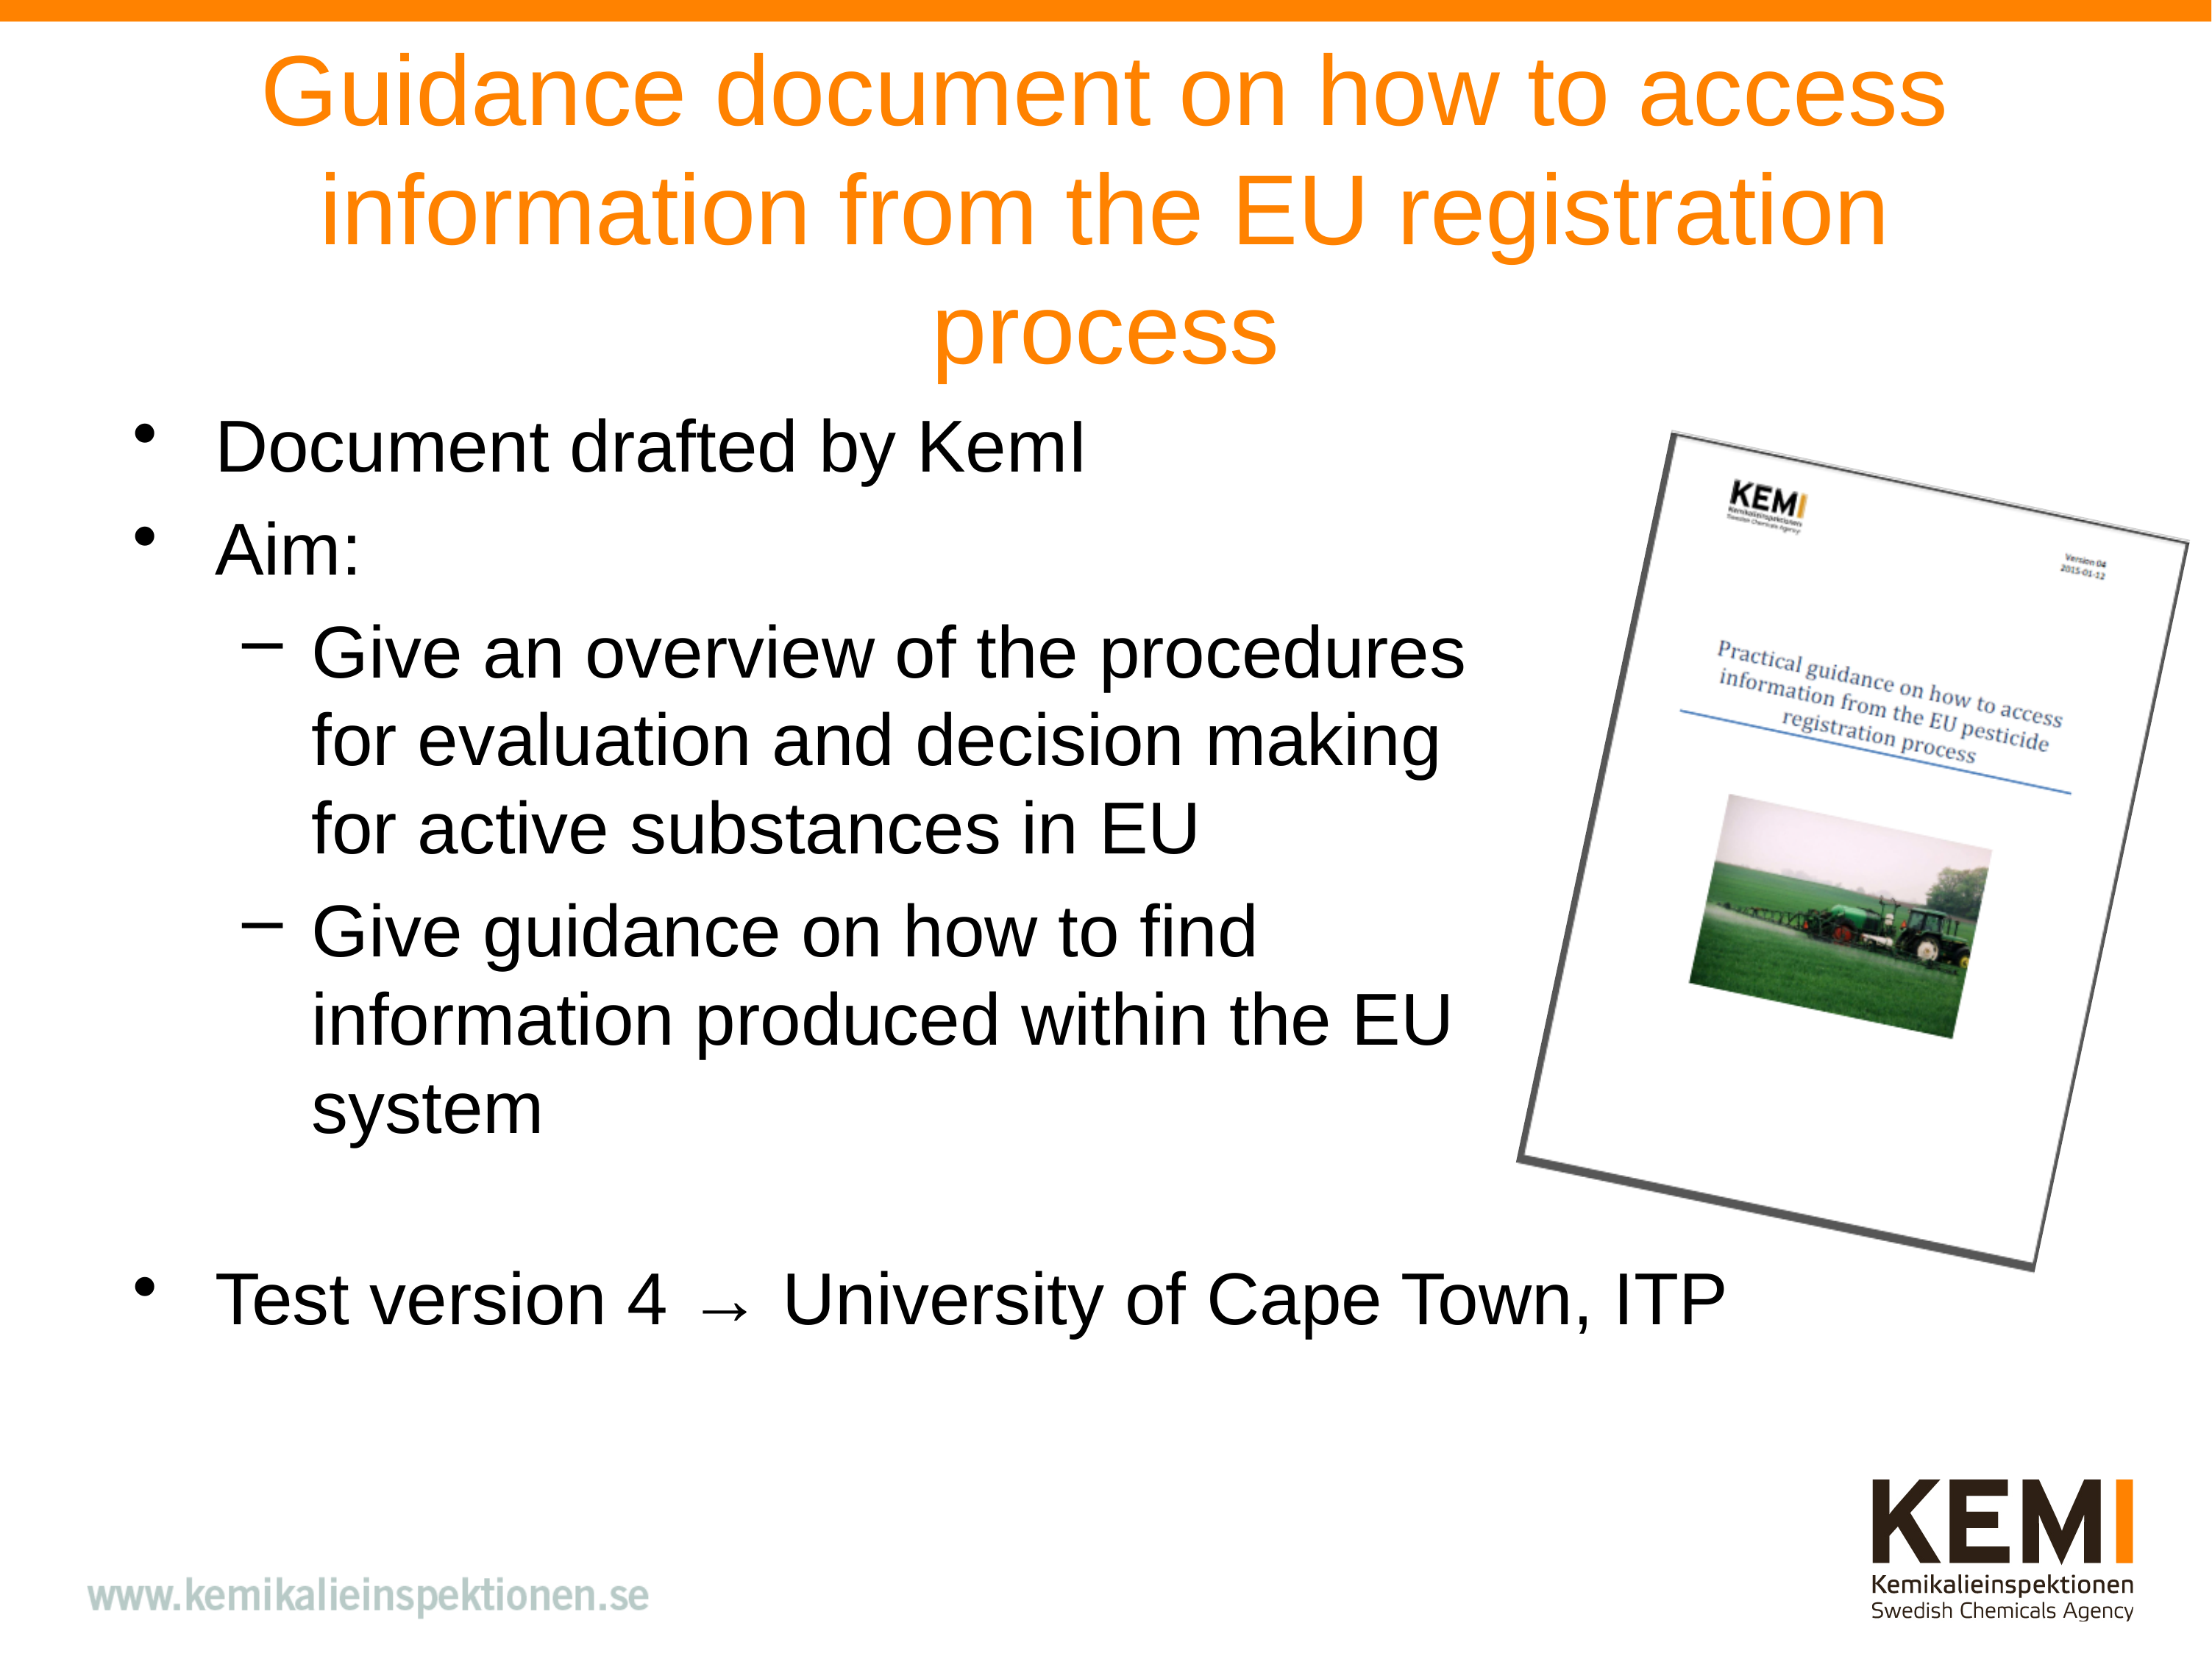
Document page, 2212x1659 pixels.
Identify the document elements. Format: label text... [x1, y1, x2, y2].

title Guidance document on how to access information from the EU registration process [110, 66, 2101, 344]
picture [1872, 1479, 2133, 1621]
picture [1587, 476, 2118, 1235]
picture [87, 1573, 652, 1621]
list Document drafted by KemI Aim: Give an overview of the procedures for evaluation and decision making for active substances in EU Give guidance on how to find information produced within the EU system Test version 4 → University of Cape Town, ITP [110, 387, 2101, 1482]
